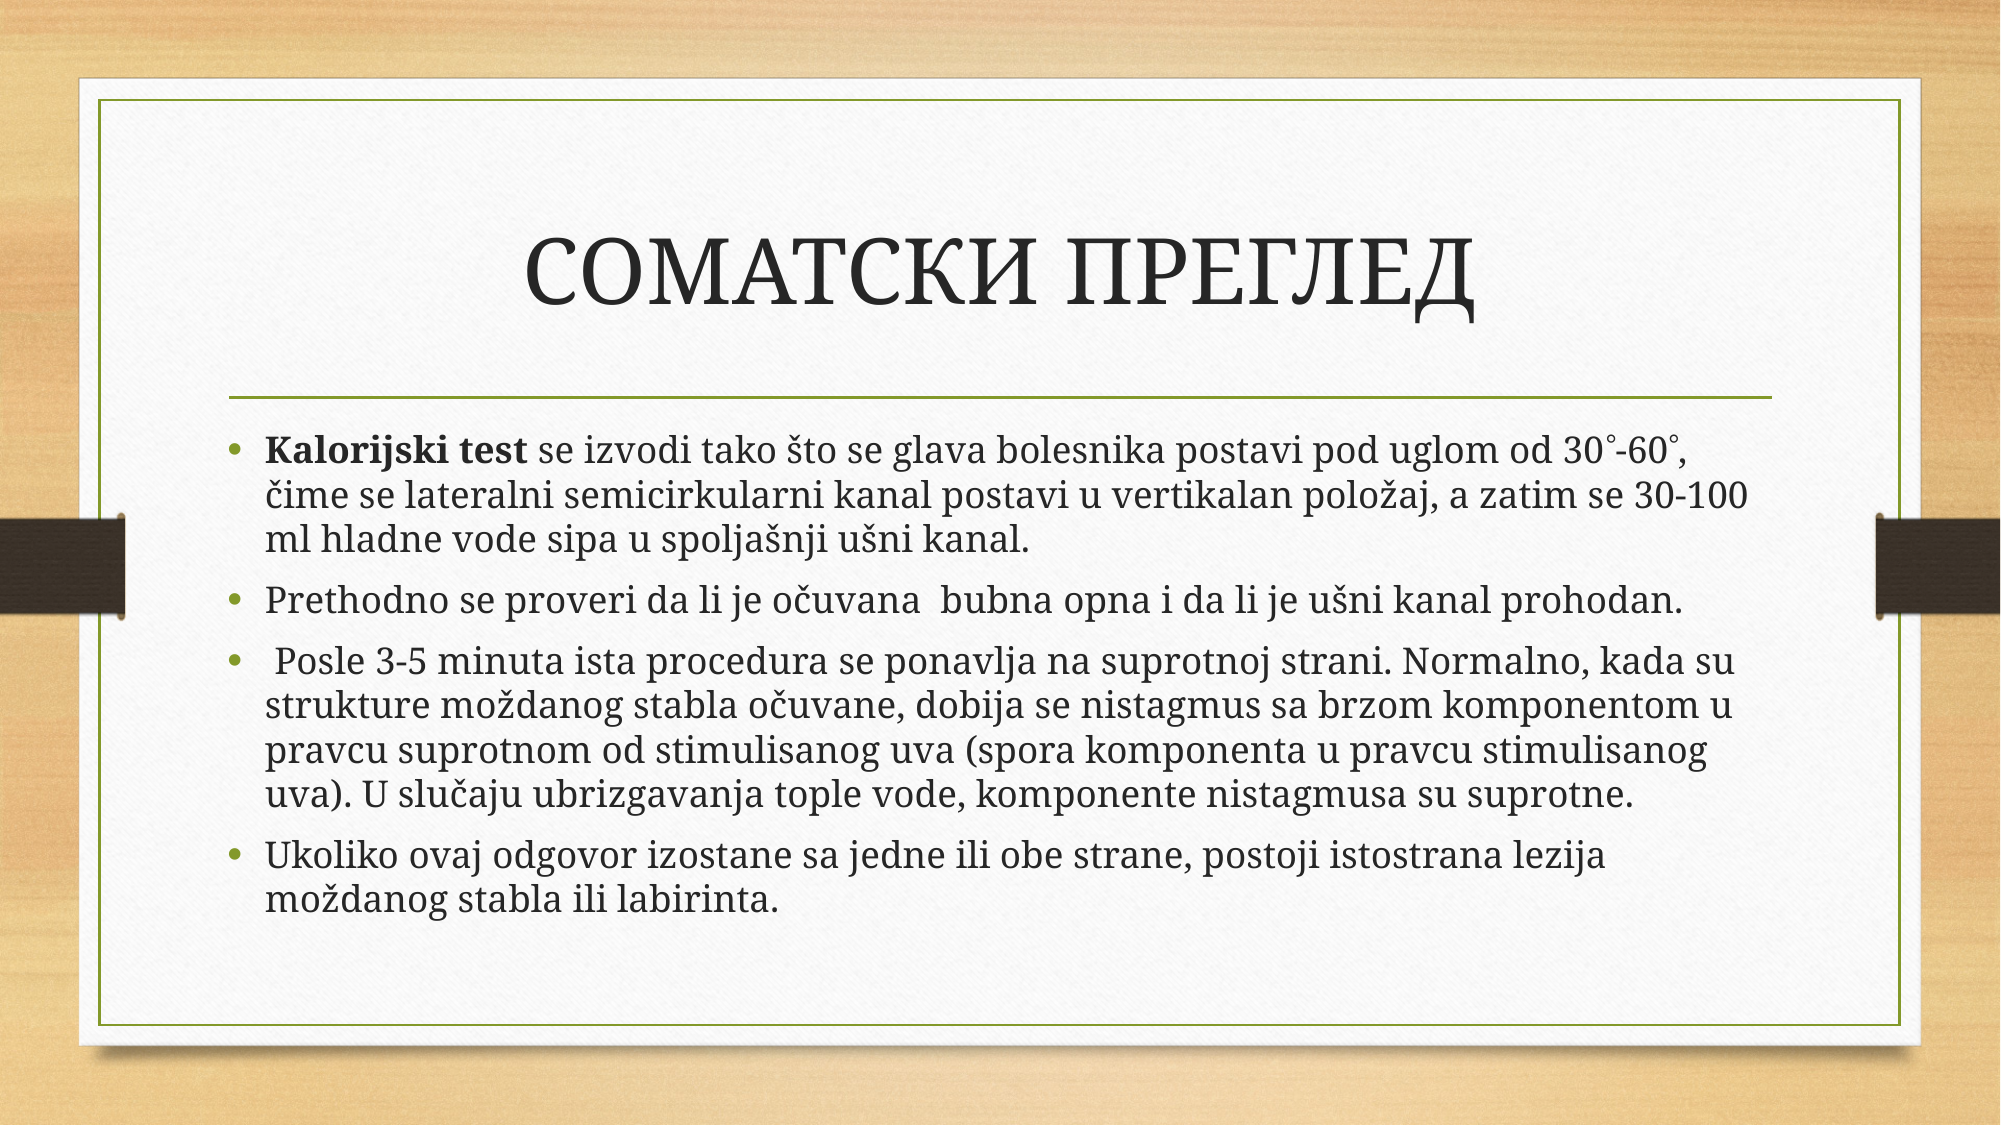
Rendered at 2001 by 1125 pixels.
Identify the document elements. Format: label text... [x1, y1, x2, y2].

picture [0, 0, 2001, 1125]
list Kalorijski test se izvodi tako što se glava bolesnika postavi pod uglom od 30-60, čime se lateralni semicirkularni kanal postavi u vertikalan položaj, a zatim se 30-100 ml hladne vode sipa u spoljašnji ušni kanal. Prethodno se proveri da li je očuvana bubna opna i da li je ušni kanal prohodan. Posle 3-5 minuta ista procedura se ponavlja na suprotnoj strani. Normalno, kada su strukture moždanog stabla očuvane, dobija se nistagmus sa brzom komponentom u pravcu suprotnom od stimulisanog uva (spora komponenta u pravcu stimulisanog uva). U slučaju ubrizgavanja tople vode, komponente nistagmusa su suprotne. Ukoliko ovaj odgovor izostane sa jedne ili obe strane, postoji istostrana lezija moždanog stabla ili labirinta. [212, 419, 1788, 964]
title СОМАТСКИ ПРЕГЛЕД [212, 161, 1788, 375]
